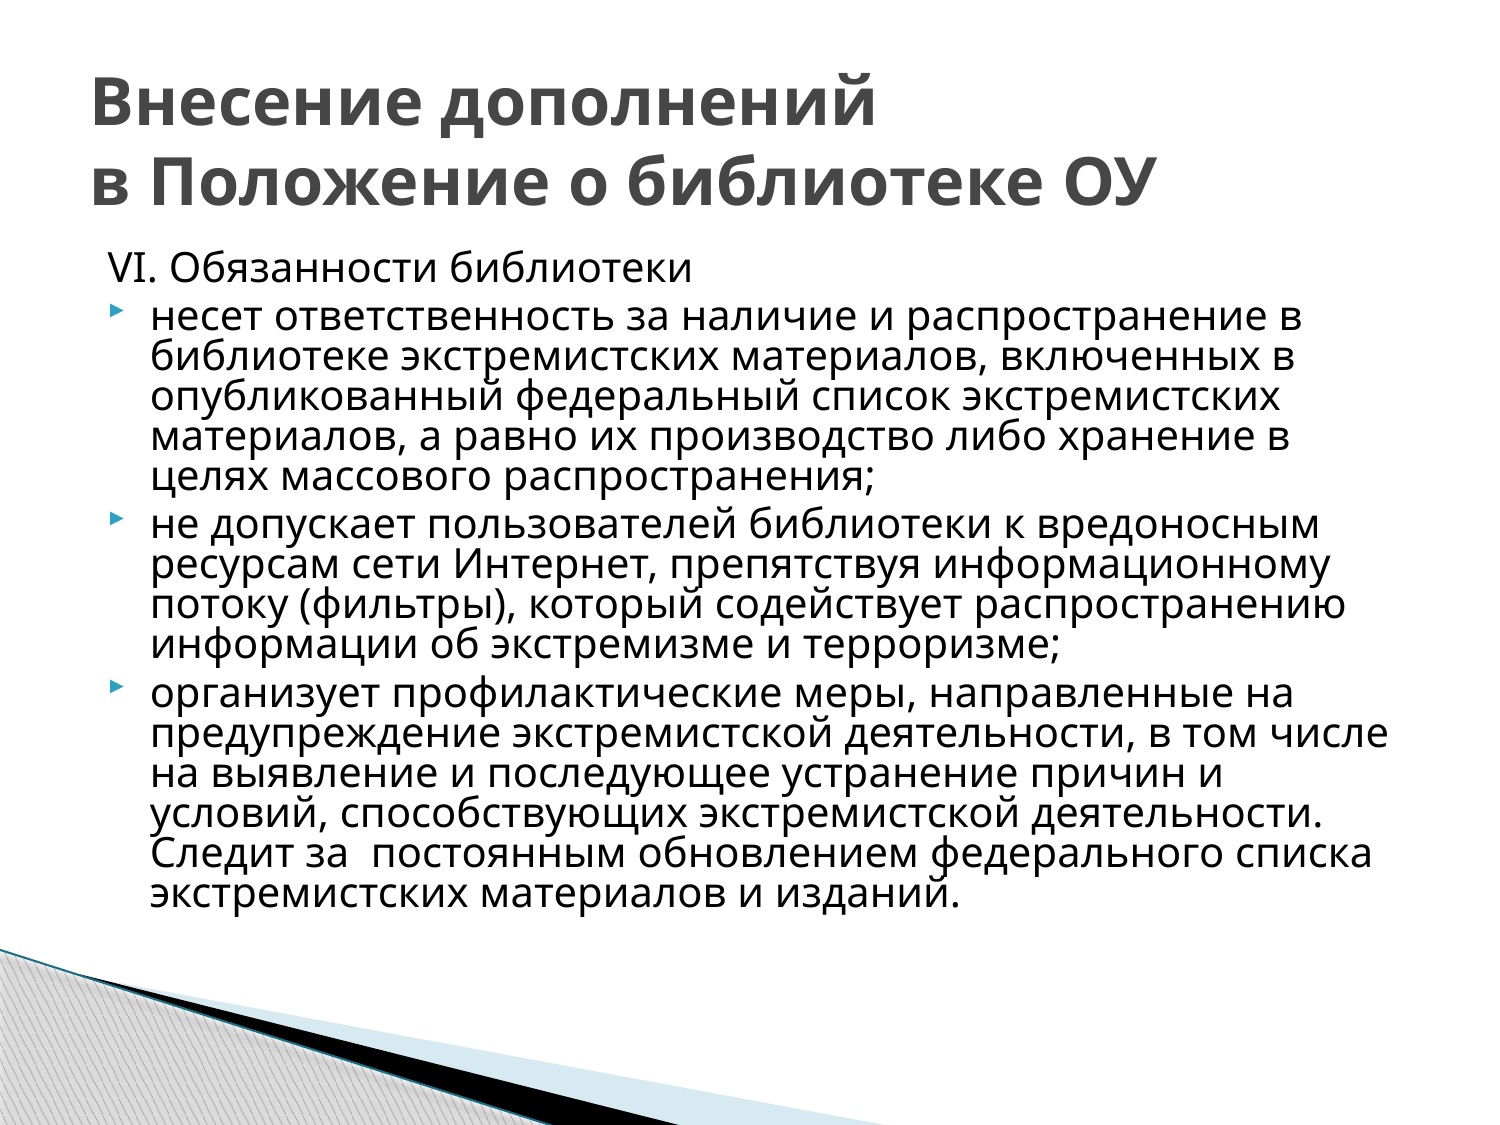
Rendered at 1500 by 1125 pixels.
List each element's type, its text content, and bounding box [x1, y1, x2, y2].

list VI. Обязанности библиотеки несет ответственность за наличие и распространение в библиотеке экстремистских материалов, включенных в опубликованный федеральный список экстремистских материалов, а равно их производство либо хранение в целях массового распространения; не допускает пользователей библиотеки к вредоносным ресурсам сети Интернет, препятствуя информационному потоку (фильтры), который содействует распространению информации об экстремизме и терроризме; организует профилактические меры, направленные на предупреждение экстремистской деятельности, в том числе на выявление и последующее устранение причин и условий, способствующих экстремистской деятельности. Следит за постоянным обновлением федерального списка экстремистских материалов и изданий. [75, 243, 1425, 986]
title Внесение дополнений в Положение о библиотеке ОУ [75, 45, 1425, 233]
